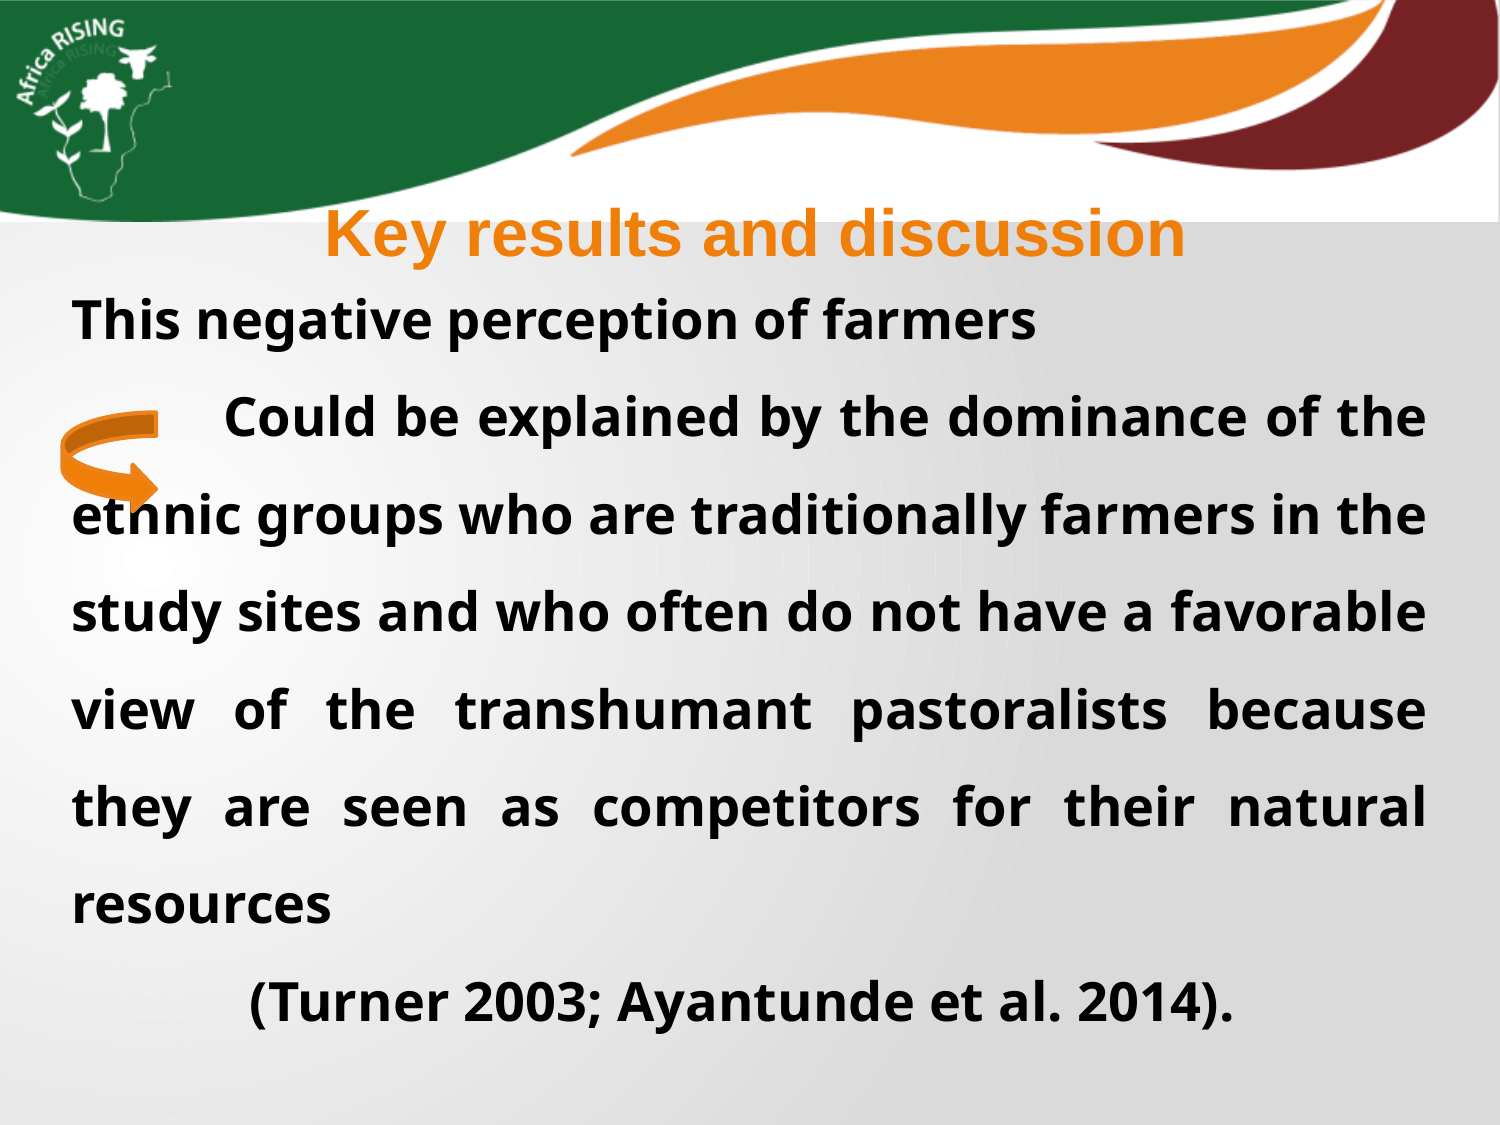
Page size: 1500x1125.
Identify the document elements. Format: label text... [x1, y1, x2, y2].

picture [0, 0, 1499, 222]
list This negative perception of farmers Could be explained by the dominance of the ethnic groups who are traditionally farmers in the study sites and who often do not have a favorable view of the transhumant pastoralists because they are seen as competitors for their natural resources (Turner 2003; Ayantunde et al. 2014). [37, 324, 1444, 1100]
text_box Key results and discussion [212, 182, 1300, 278]
text_box [60, 410, 159, 514]
